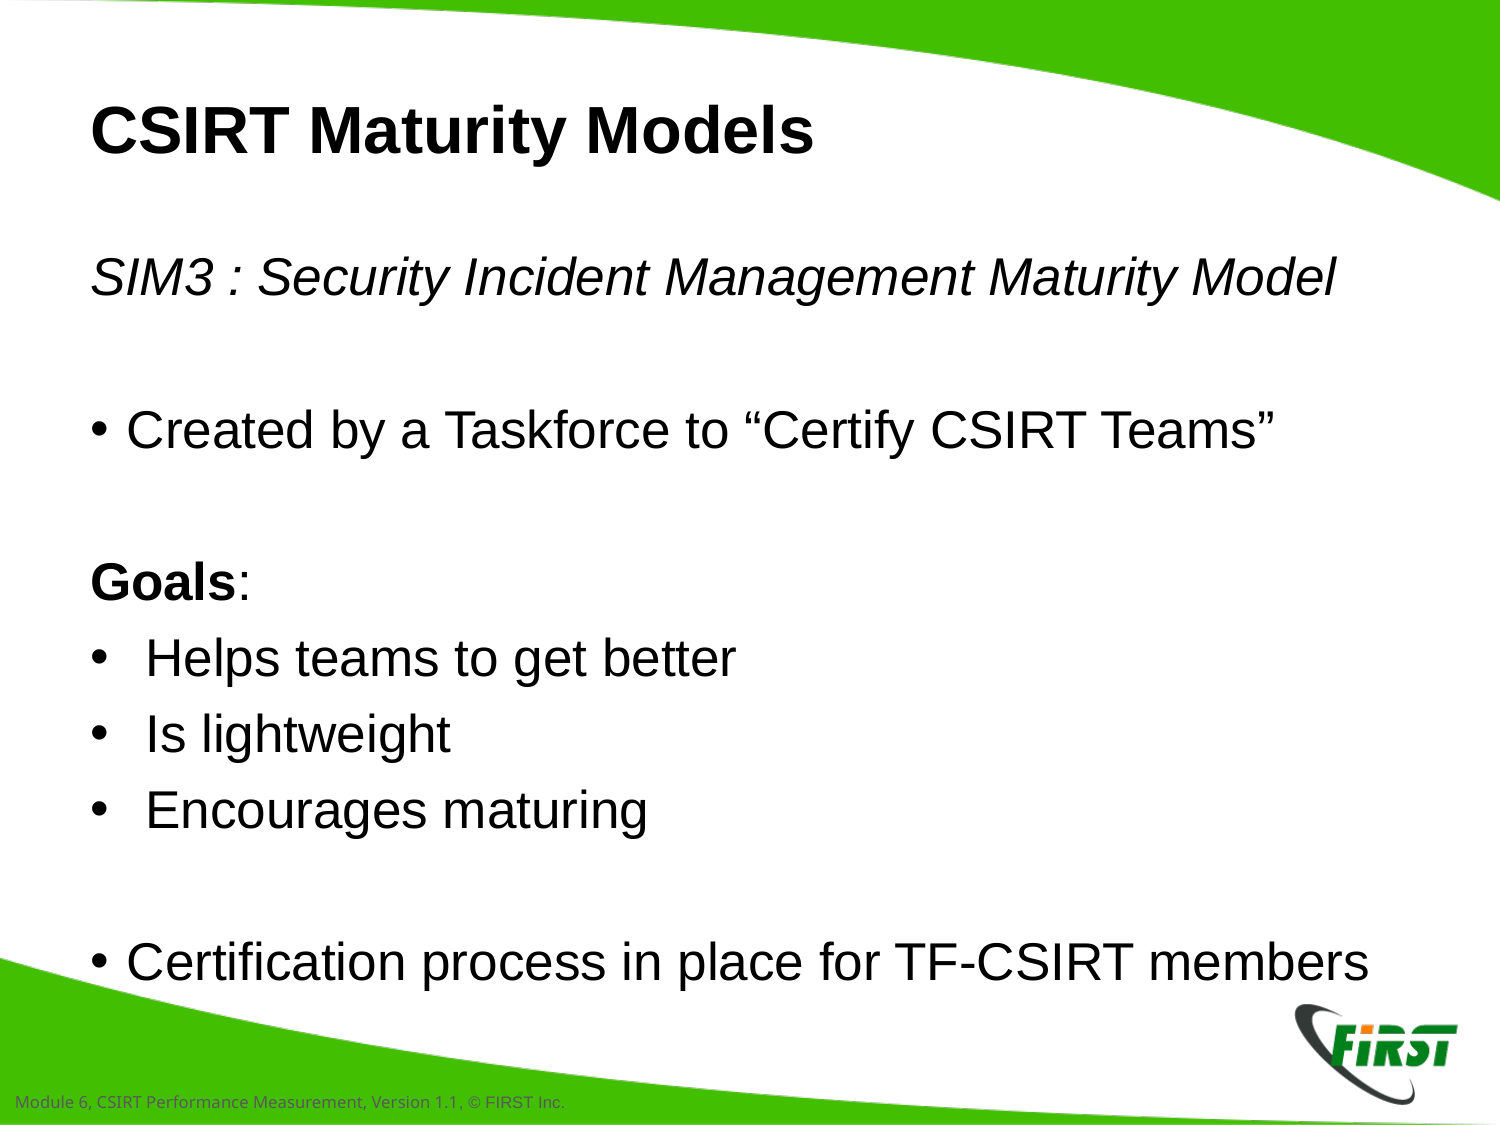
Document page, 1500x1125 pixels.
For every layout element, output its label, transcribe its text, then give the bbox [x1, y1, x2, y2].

picture [0, 0, 1500, 1125]
list SIM3 : Security Incident Management Maturity Model Created by a Taskforce to “Certify CSIRT Teams” Goals: Helps teams to get better Is lightweight Encourages maturing Certification process in place for TF-CSIRT members [75, 242, 1436, 1015]
title CSIRT Maturity Models [75, 59, 1436, 205]
